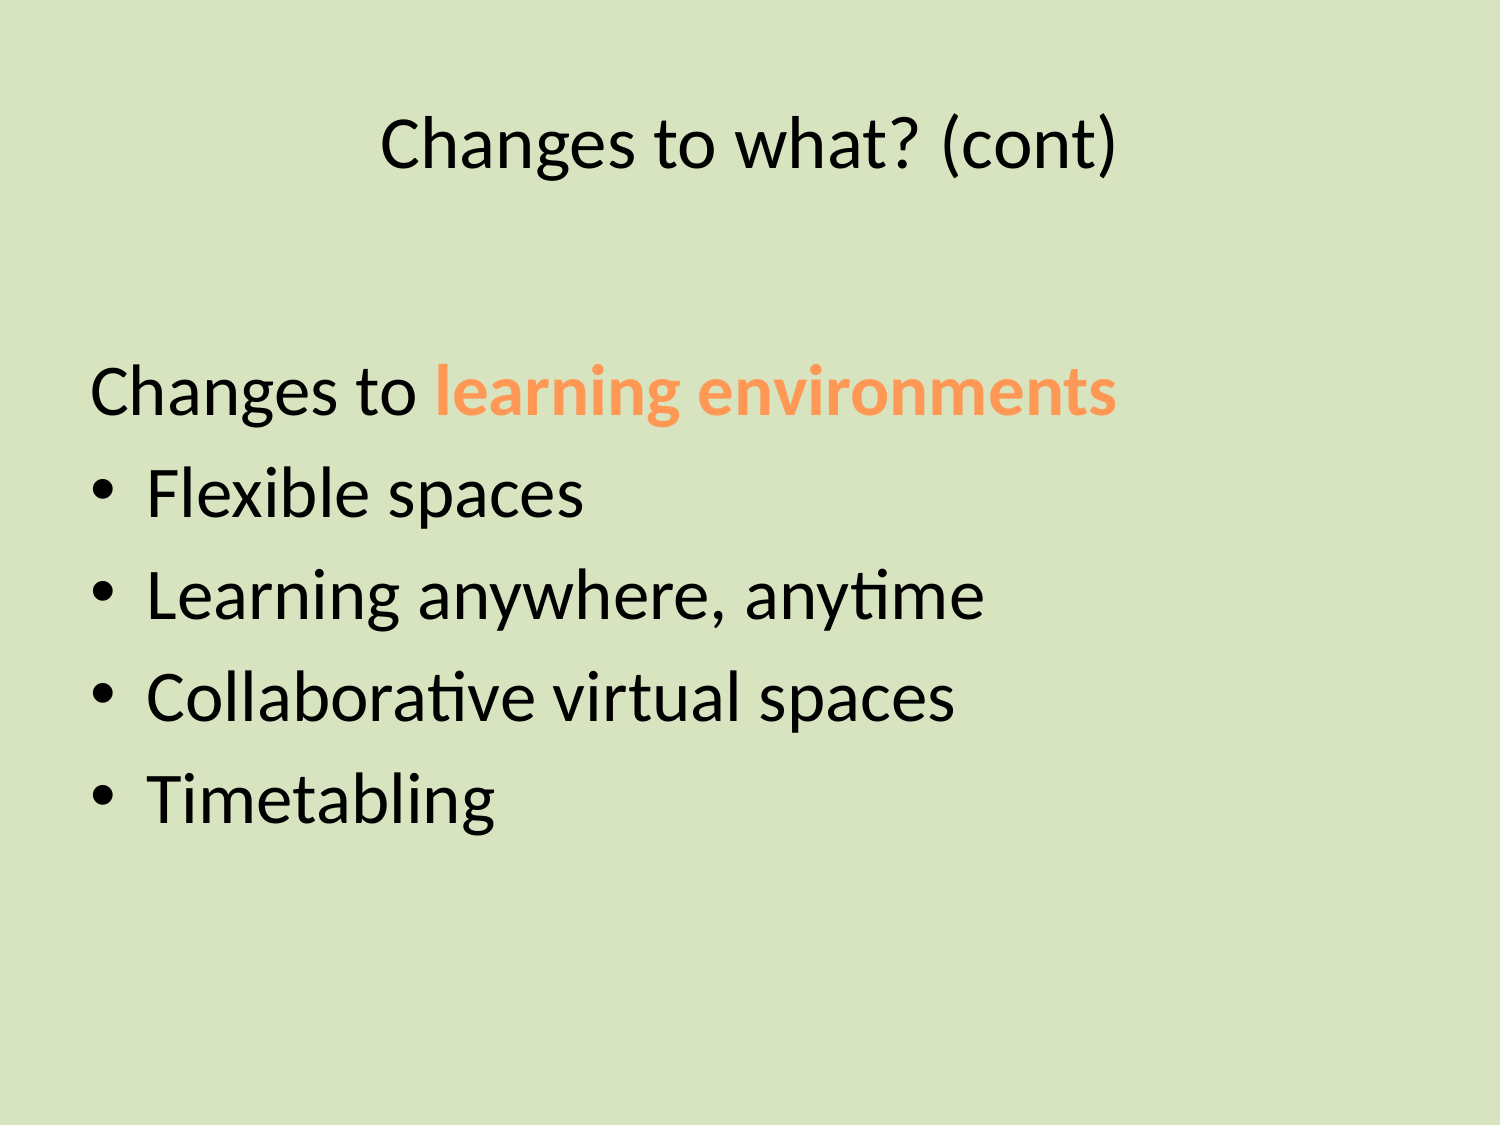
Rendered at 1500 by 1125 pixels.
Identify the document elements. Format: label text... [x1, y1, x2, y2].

title Changes to what? (cont) [75, 45, 1425, 232]
list Changes to learning environments Flexible spaces Learning anywhere, anytime Collaborative virtual spaces Timetabling [75, 232, 1425, 1038]
